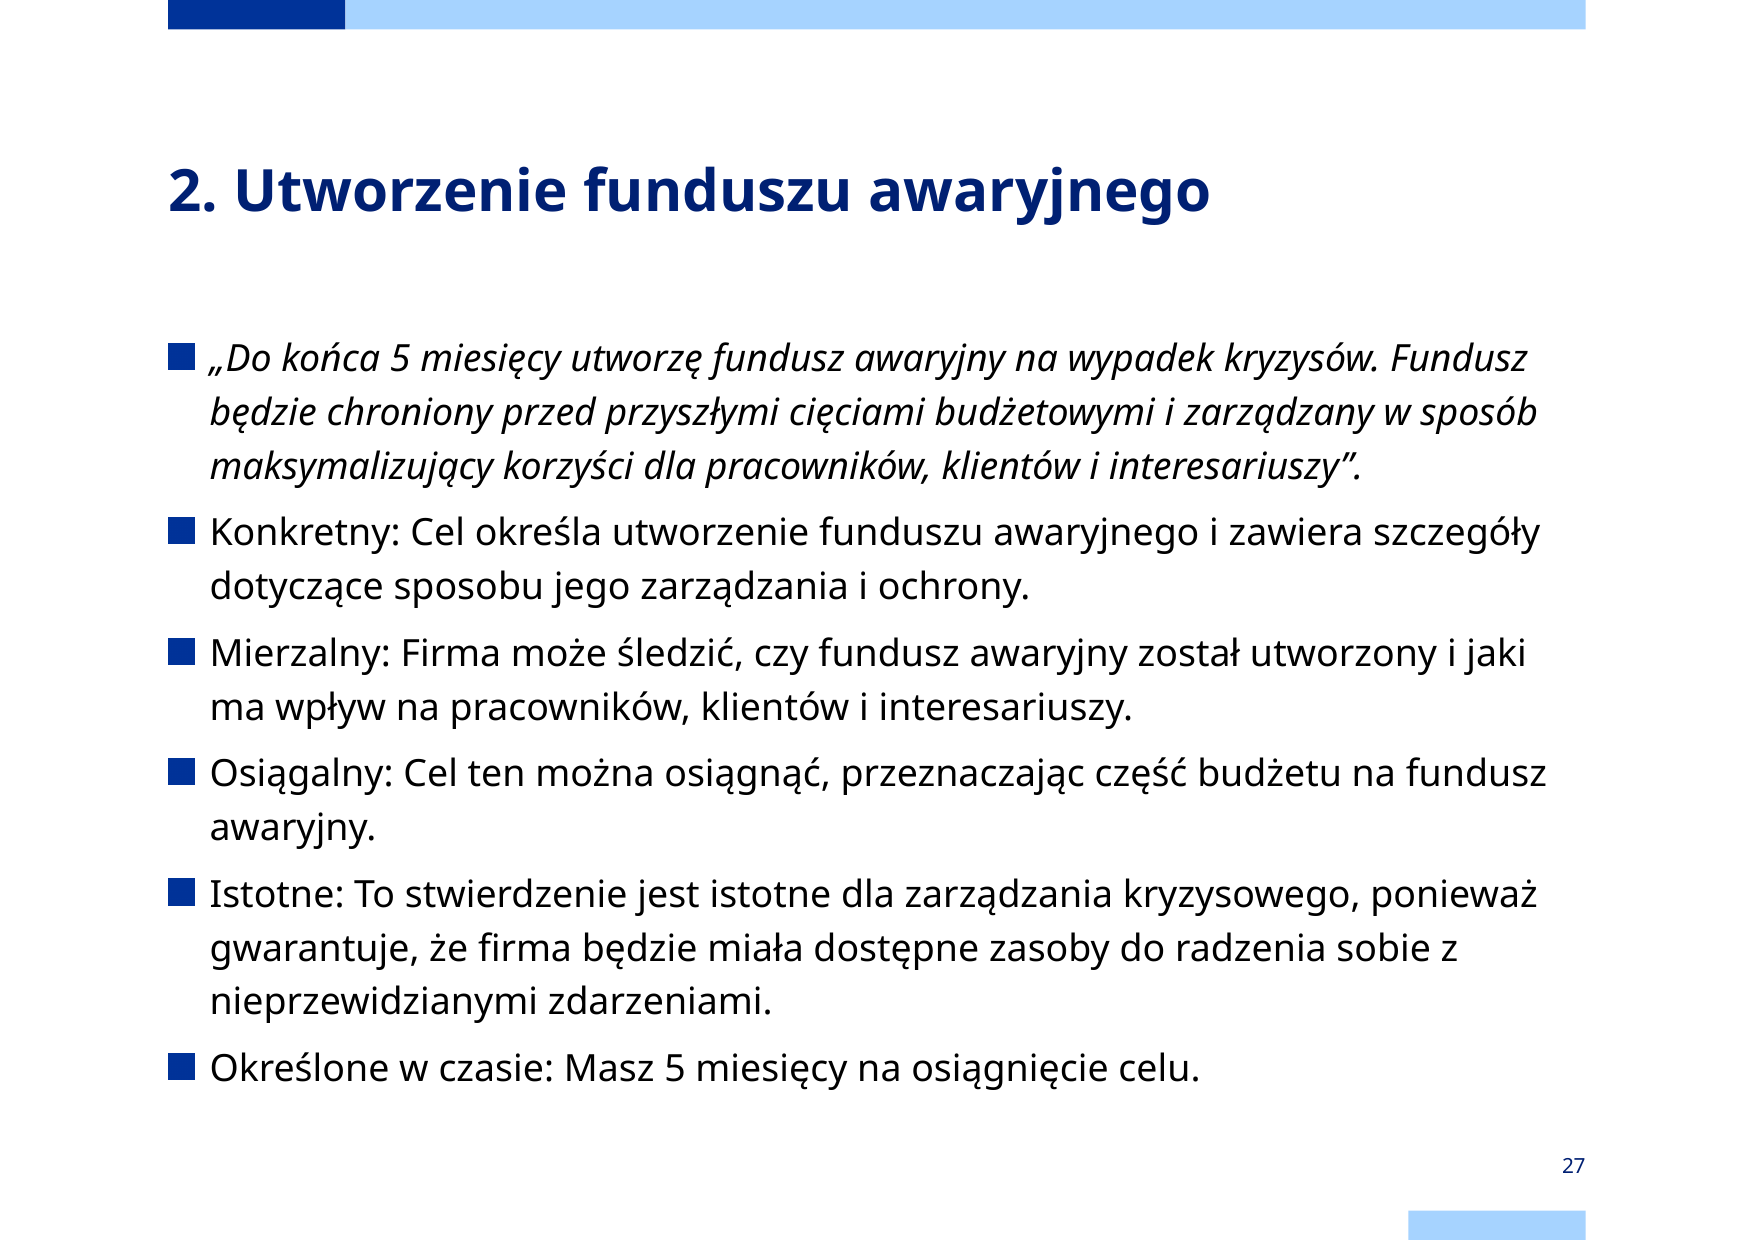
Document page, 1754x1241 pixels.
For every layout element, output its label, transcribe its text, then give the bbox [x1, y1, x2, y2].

title 2. Utworzenie funduszu awaryjnego [168, 147, 1586, 324]
slide_number 27 [1408, 1151, 1586, 1182]
picture [168, 878, 195, 906]
picture [168, 758, 195, 785]
picture [168, 343, 195, 370]
list „Do końca 5 miesięcy utworzę fundusz awaryjny na wypadek kryzysów. Fundusz będzie chroniony przed przyszłymi cięciami budżetowymi i zarządzany w sposób maksymalizujący korzyści dla pracowników, klientów i interesariuszy”. Konkretny: Cel określa utworzenie funduszu awaryjnego i zawiera szczegóły dotyczące sposobu jego zarządzania i ochrony. Mierzalny: Firma może śledzić, czy fundusz awaryjny został utworzony i jaki ma wpływ na pracowników, klientów i interesariuszy. Osiągalny: Cel ten można osiągnąć, przeznaczając część budżetu na fundusz awaryjny. Istotne: To stwierdzenie jest istotne dla zarządzania kryzysowego, ponieważ gwarantuje, że firma będzie miała dostępne zasoby do radzenia sobie z nieprzewidzianymi zdarzeniami. Określone w czasie: Masz 5 miesięcy na osiągnięcie celu. [168, 324, 1586, 1093]
picture [168, 517, 195, 544]
picture [168, 638, 195, 665]
picture [168, 1053, 195, 1080]
